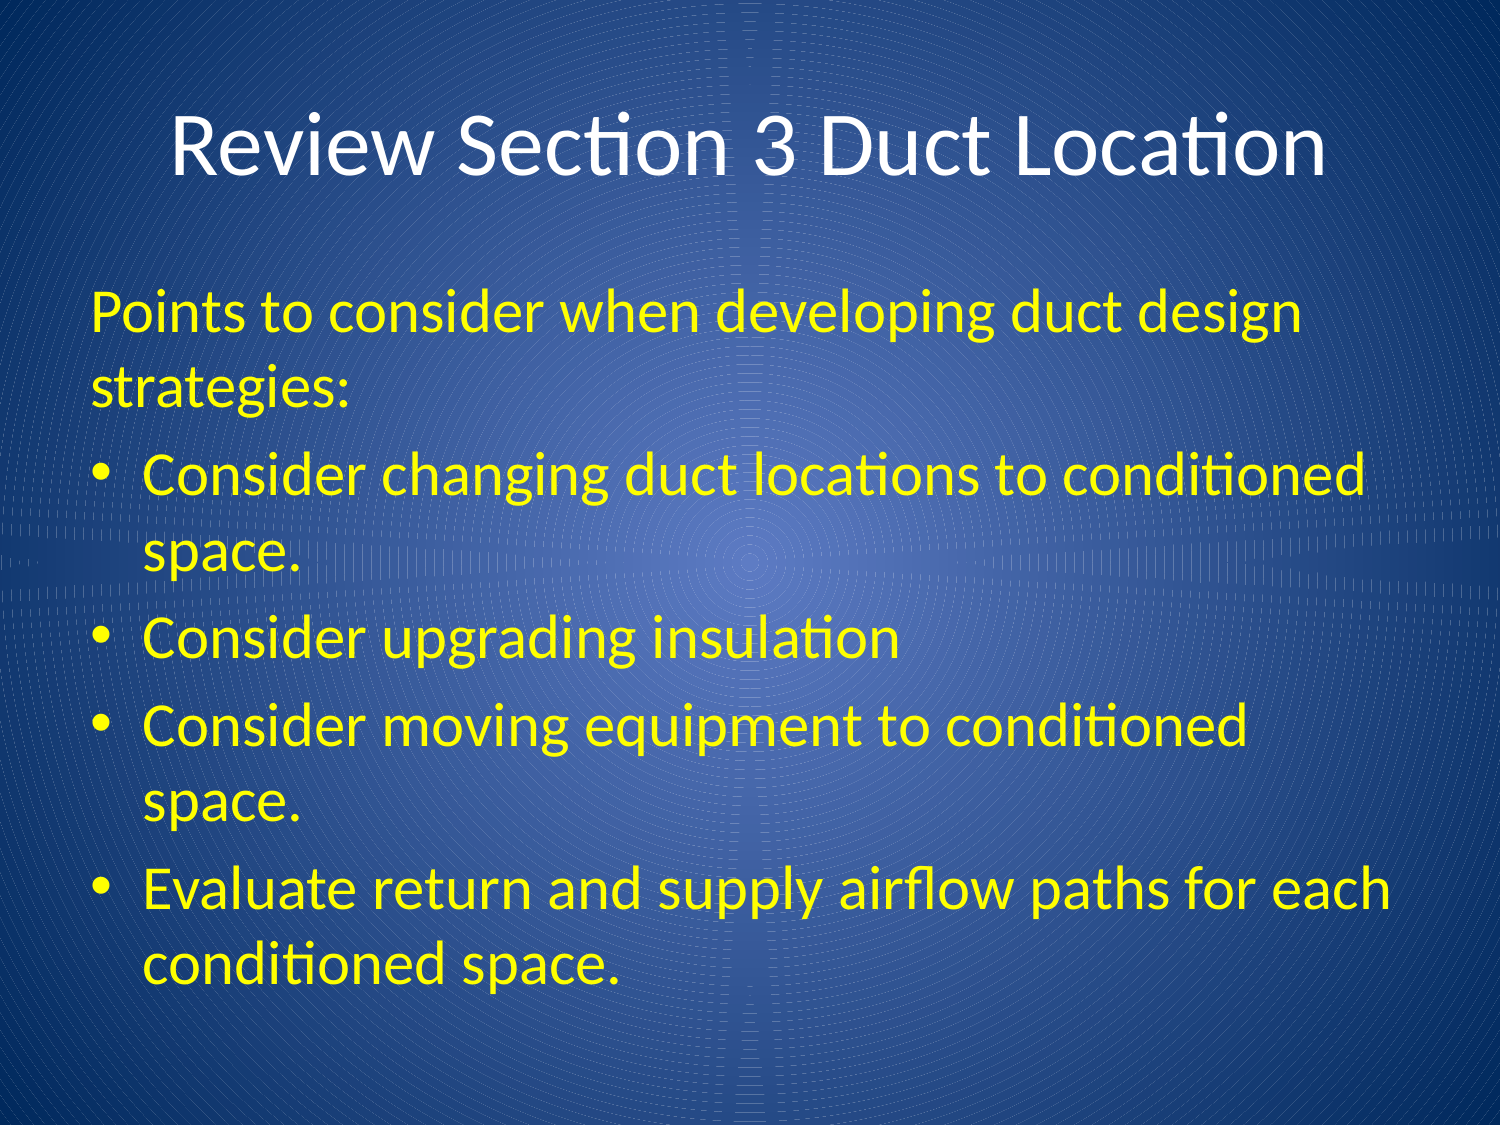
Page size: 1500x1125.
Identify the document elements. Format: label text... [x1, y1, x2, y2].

title Review Section 3 Duct Location [75, 45, 1425, 233]
list Points to consider when developing duct design strategies: Consider changing duct locations to conditioned space. Consider upgrading insulation Consider moving equipment to conditioned space. Evaluate return and supply airflow paths for each conditioned space. [75, 262, 1425, 1005]
